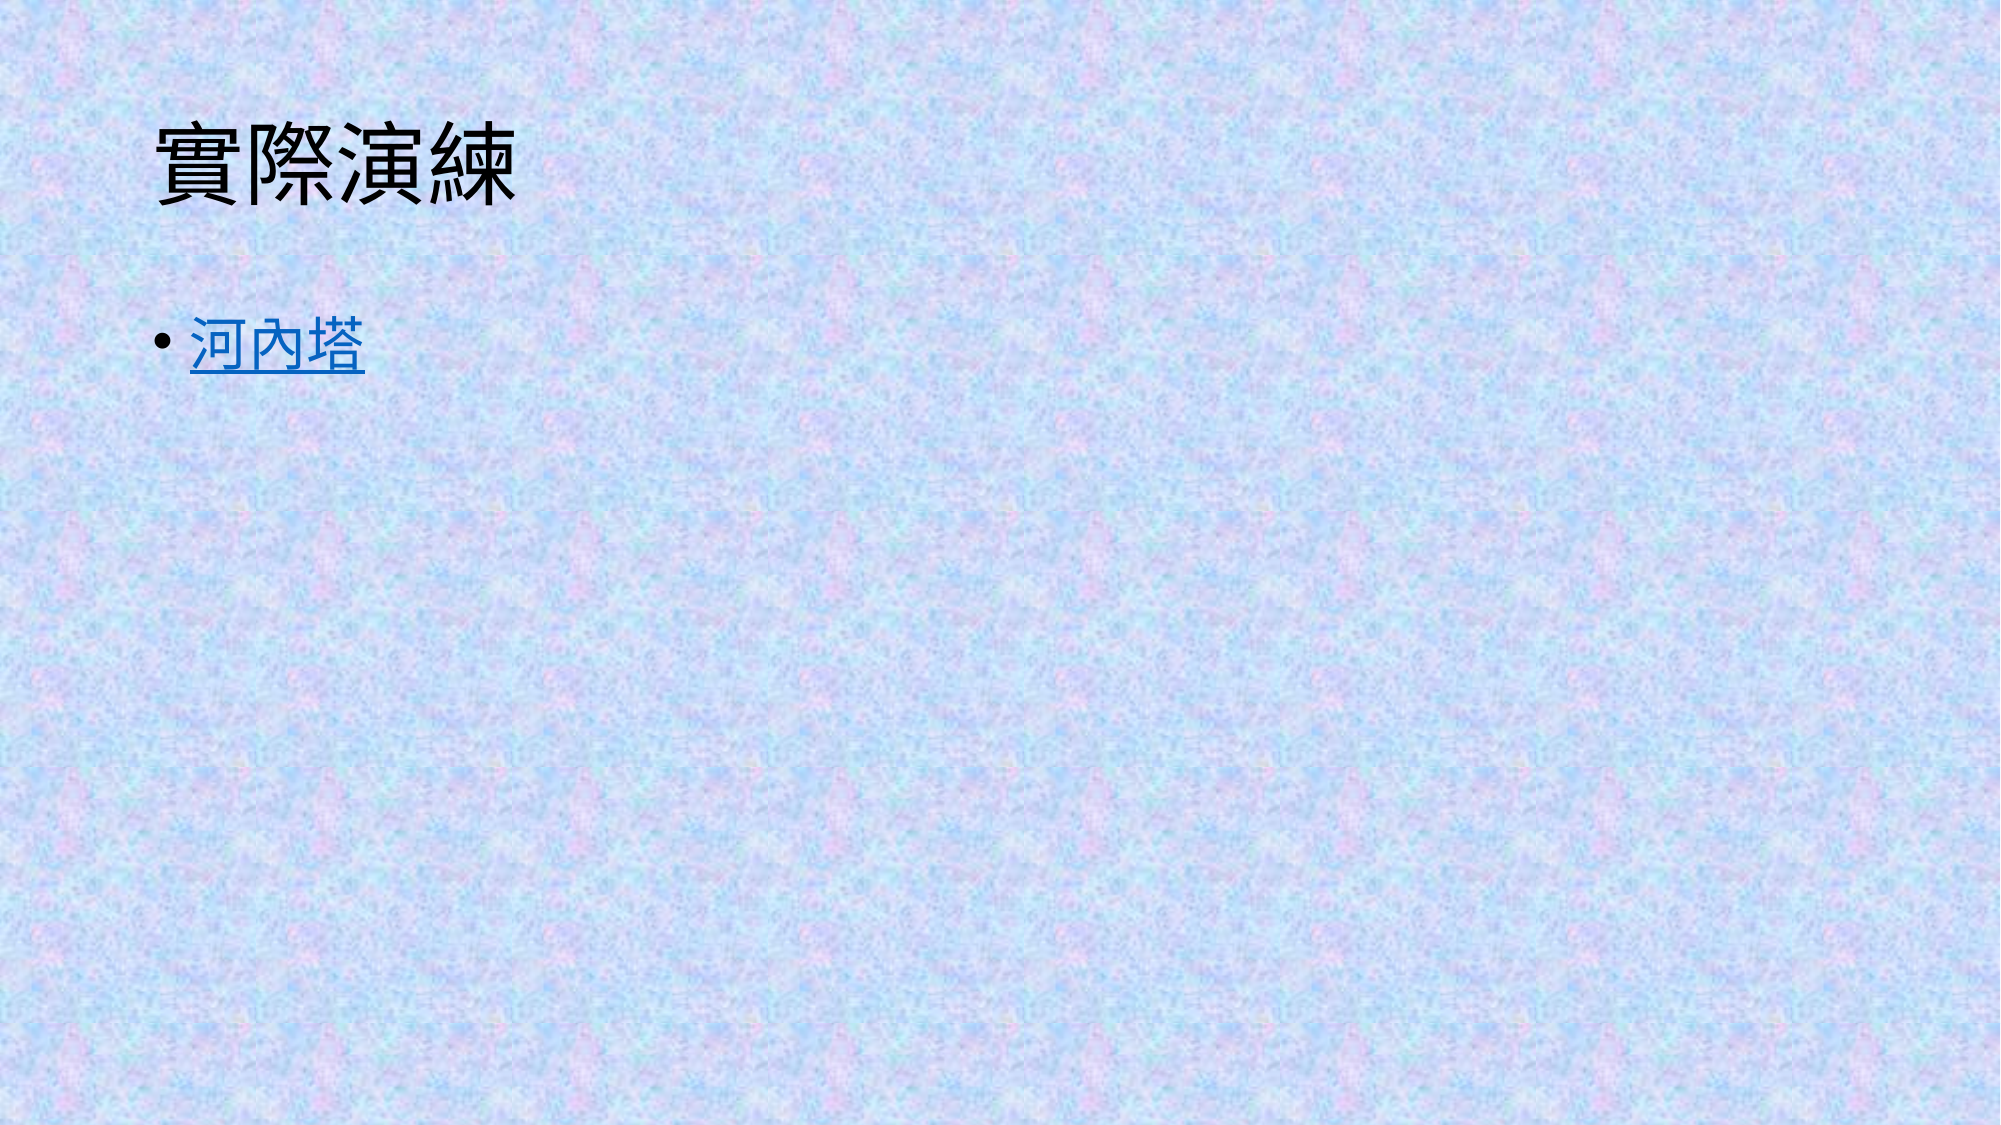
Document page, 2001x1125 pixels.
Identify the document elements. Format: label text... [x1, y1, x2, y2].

title 實際演練 [137, 59, 1863, 278]
list 河內塔 [137, 299, 1863, 1014]
picture [0, 0, 2001, 1125]
